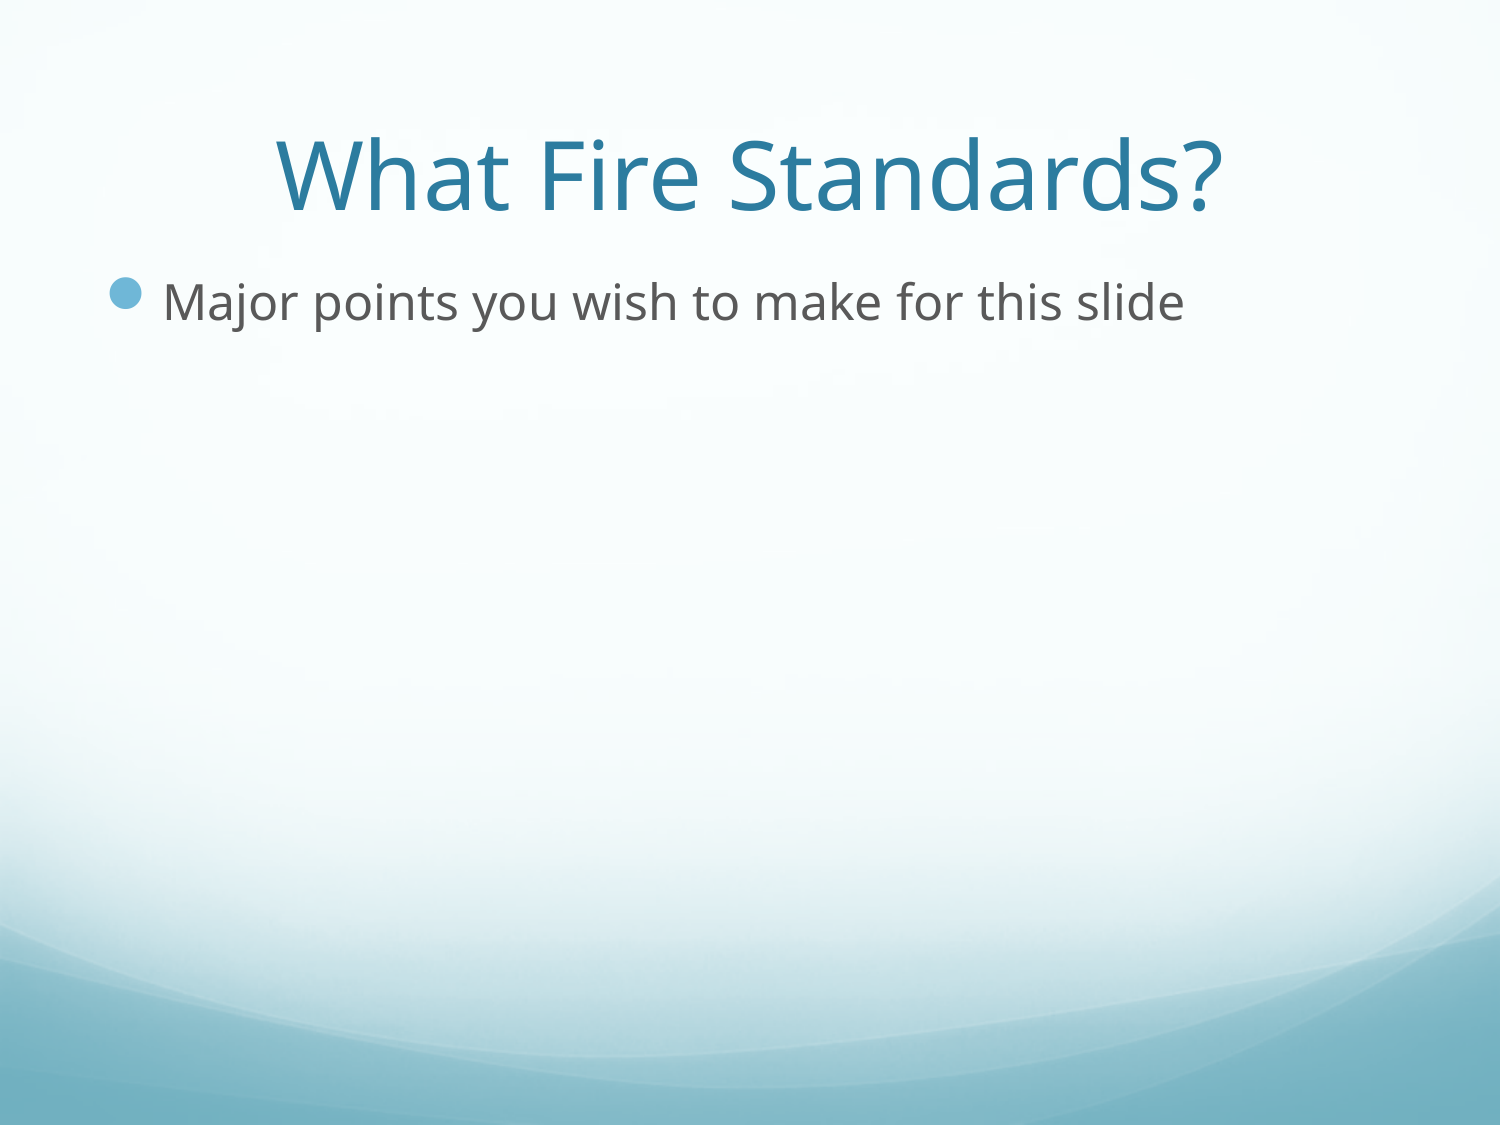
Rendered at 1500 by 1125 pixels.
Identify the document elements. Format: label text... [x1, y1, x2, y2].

list Major points you wish to make for this slide [90, 262, 1410, 975]
title What Fire Standards? [90, 17, 1410, 237]
